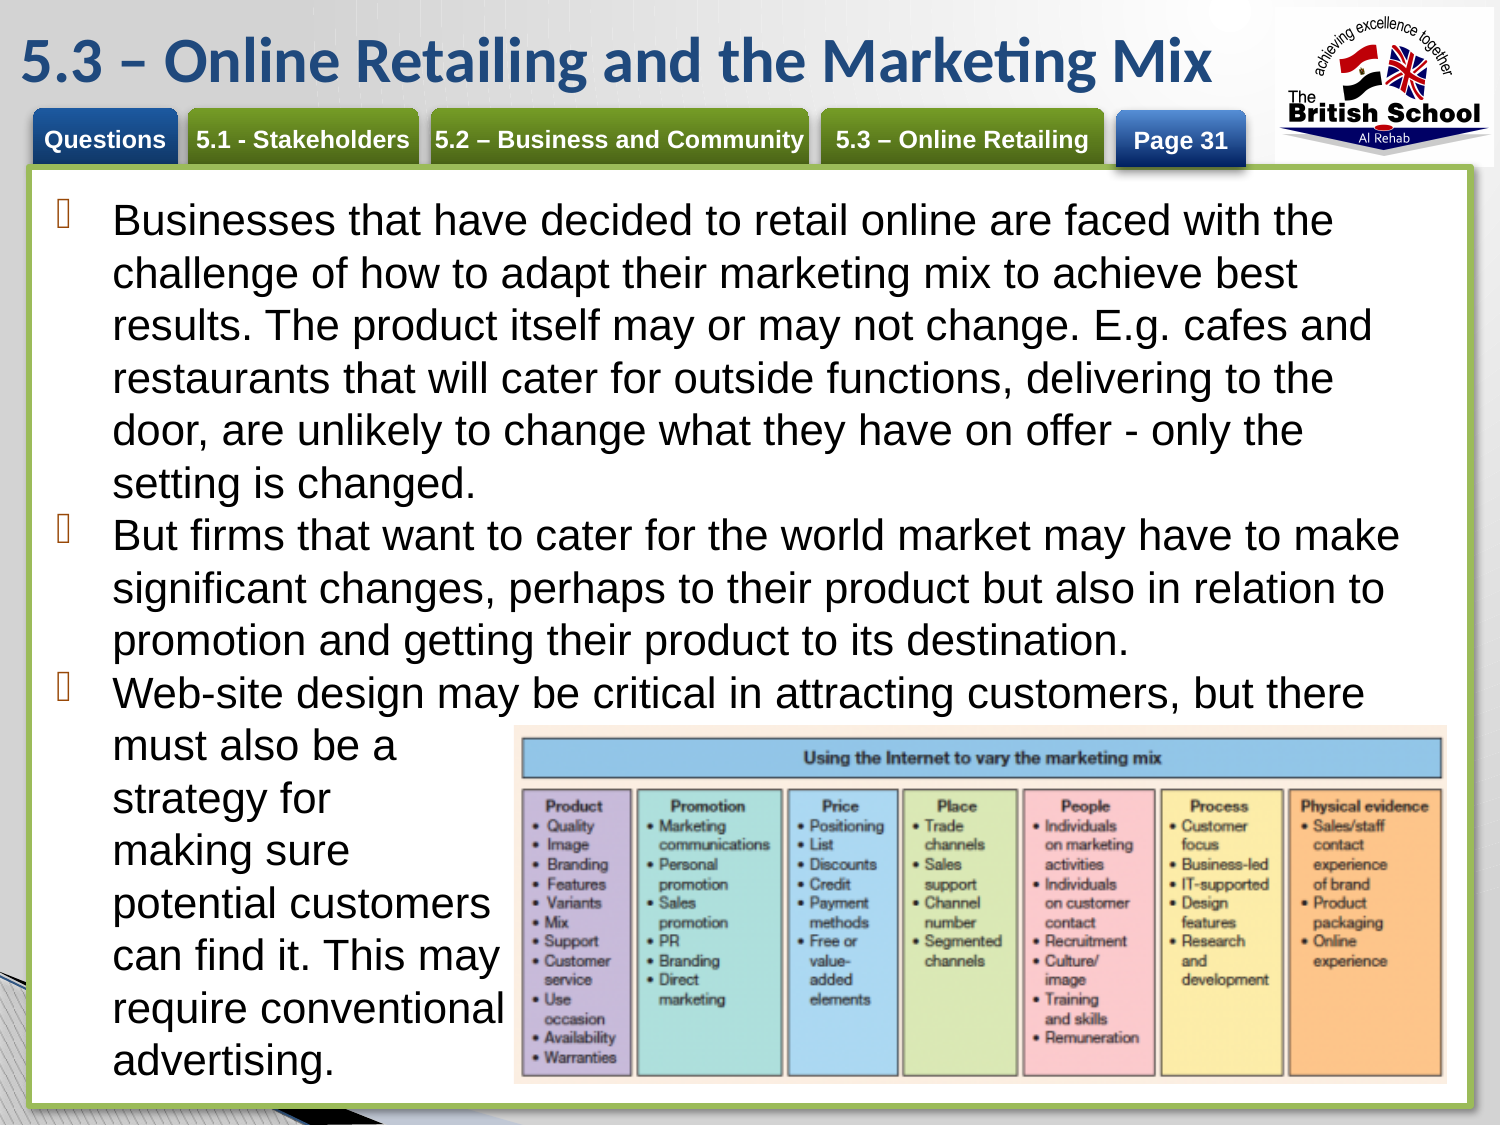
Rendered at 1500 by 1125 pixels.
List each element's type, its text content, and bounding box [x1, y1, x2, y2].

picture [281, 1114, 303, 1125]
text_box Businesses that have decided to retail online are faced with the challenge of how to adapt their marketing mix to achieve best results. The product itself may or may not change. E.g. cafes and restaurants that will cater for outside functions, delivering to the door, are unlikely to change what they have on offer - only the setting is changed. But firms that want to cater for the world market may have to make significant changes, perhaps to their product but also in relation to promotion and getting their product to its destination. Web-site design may be critical in attracting customers, but there must also be a strategy for making sure potential customers can find it. This may require conventional advertising. [41, 184, 1447, 1092]
title 5.3 – Online Retailing and the Marketing Mix [5, 11, 1270, 102]
picture [513, 725, 1448, 1085]
text_box Page 31 [1116, 109, 1247, 167]
picture [1275, 7, 1495, 167]
